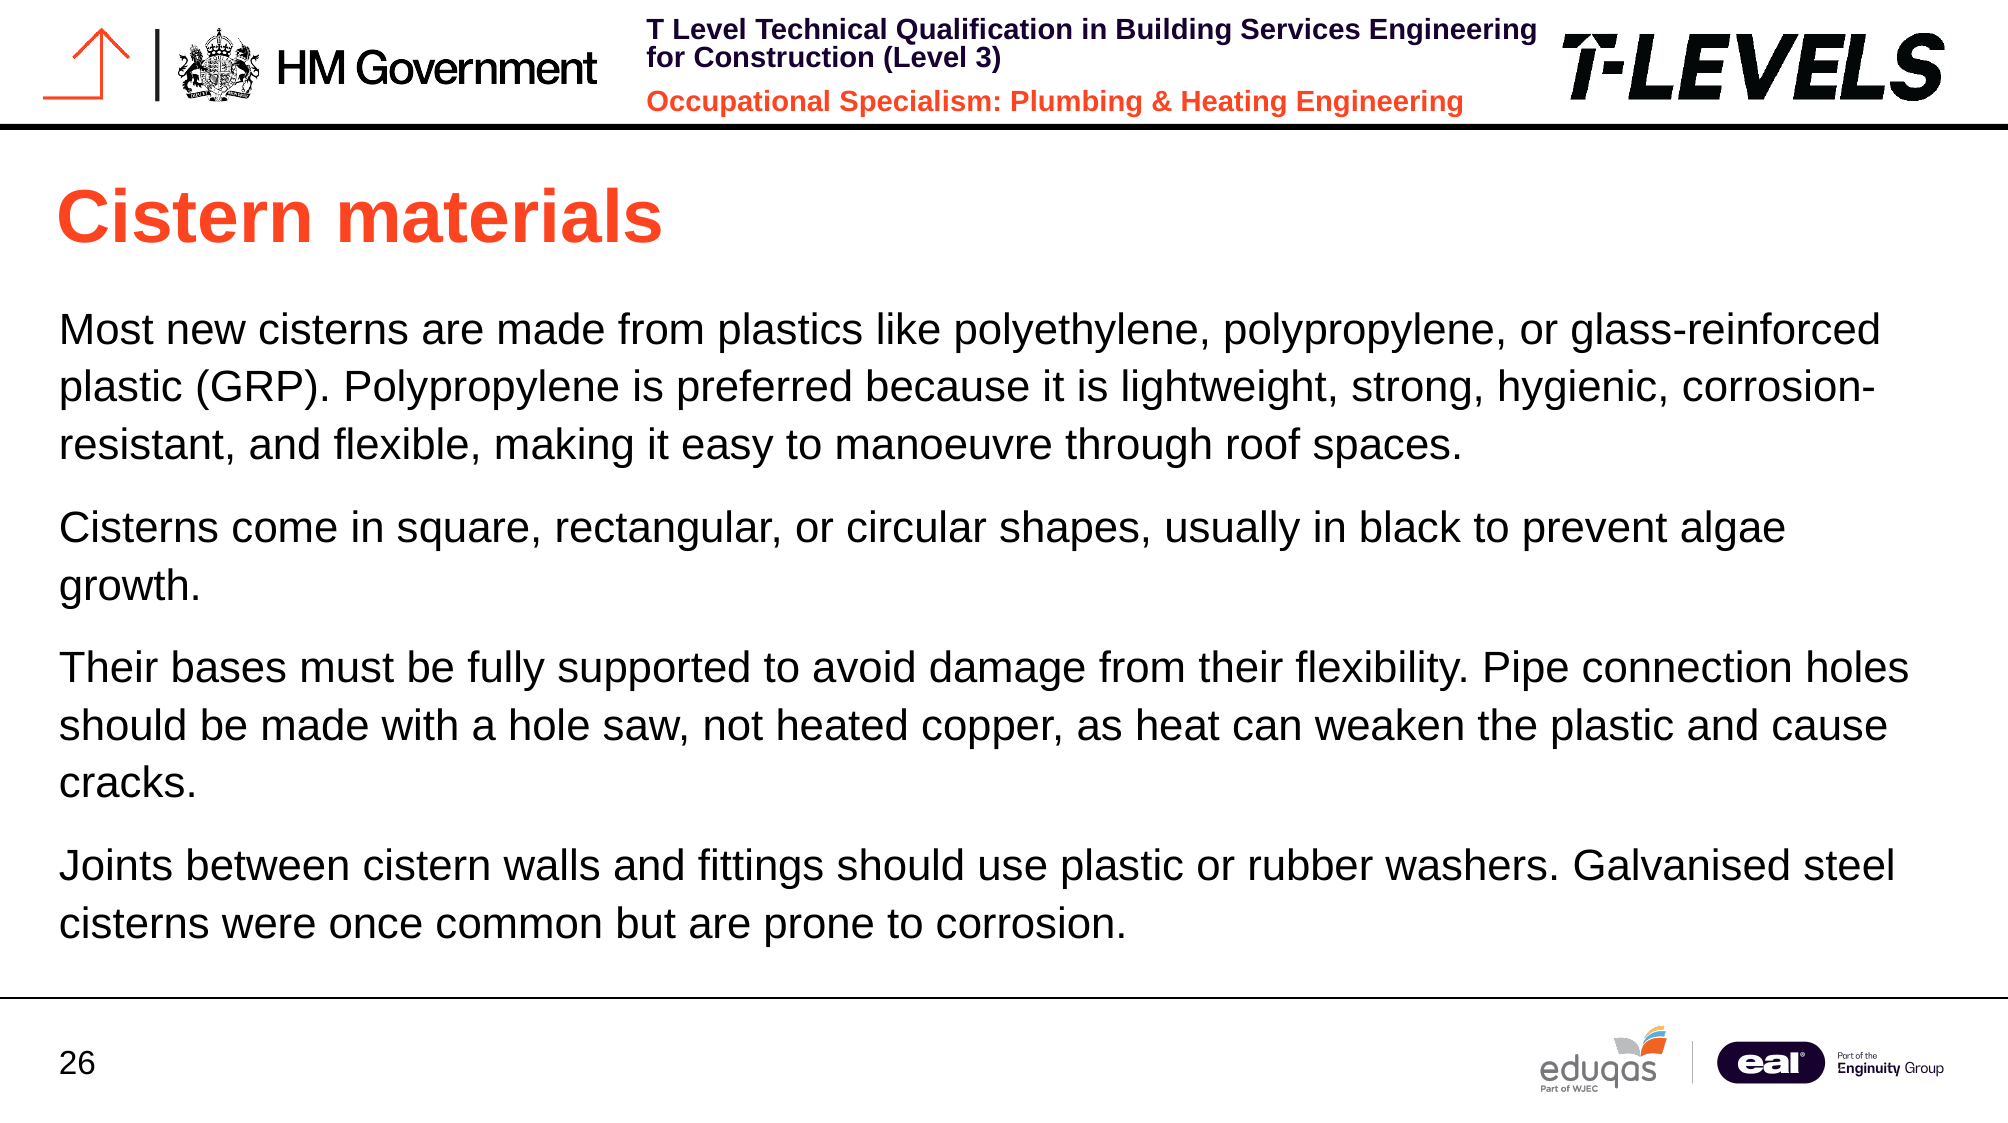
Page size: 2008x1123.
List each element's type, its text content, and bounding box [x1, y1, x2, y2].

picture [38, 27, 136, 100]
picture [155, 28, 597, 102]
picture [1535, 1021, 1949, 1097]
title Cistern materials [41, 111, 1949, 314]
text_box Most new cisterns are made from plastics like polyethylene, polypropylene, or glass-reinforced plastic (GRP). Polypropylene is preferred because it is lightweight, strong, hygienic, corrosion-resistant, and flexible, making it easy to manoeuvre through roof spaces. Cisterns come in square, rectangular, or circular shapes, usually in black to prevent algae growth. Their bases must be fully supported to avoid damage from their flexibility. Pipe connection holes should be made with a hole saw, not heated copper, as heat can weaken the plastic and cause cracks. Joints between cistern walls and fittings should use plastic or rubber washers. Galvanised steel cisterns were once common but are prone to corrosion. [59, 295, 1919, 1004]
picture [1543, 25, 1964, 108]
